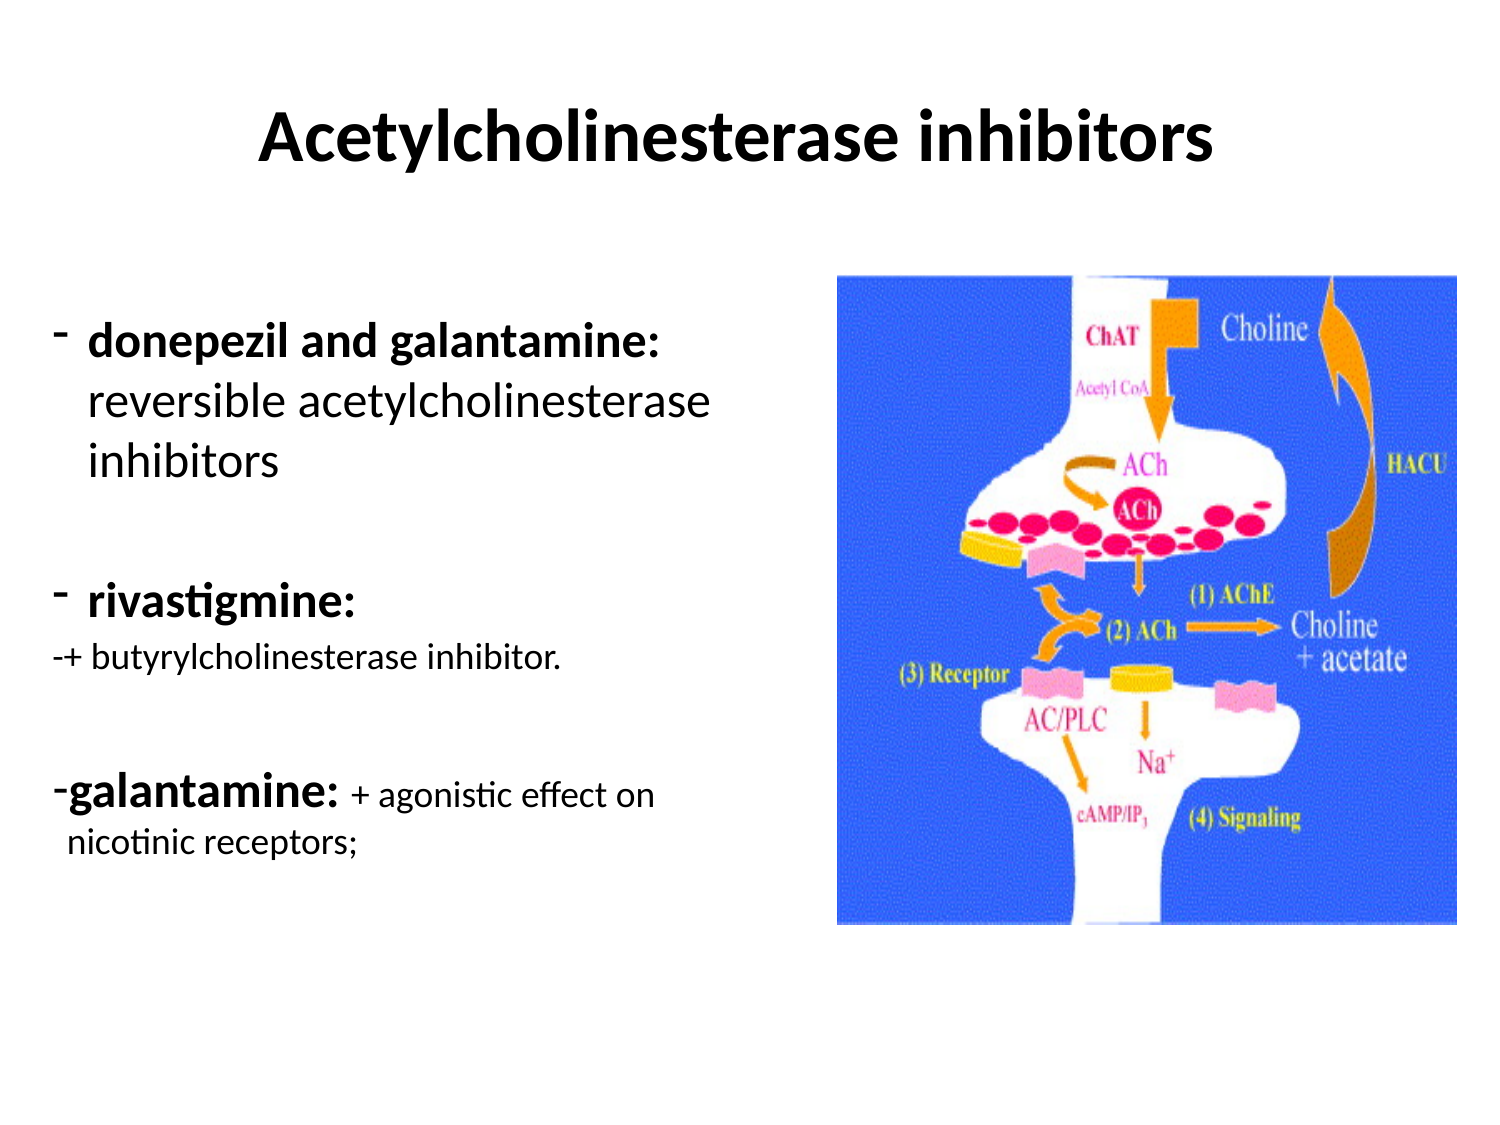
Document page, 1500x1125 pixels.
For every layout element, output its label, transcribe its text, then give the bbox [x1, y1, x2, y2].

text_box donepezil and galantamine: reversible acetylcholinesterase inhibitors rivastigmine: -+ butyrylcholinesterase inhibitor. galantamine: + agonistic effect on nicotinic receptors; [37, 299, 788, 963]
picture [837, 274, 1457, 926]
title Acetylcholinesterase inhibitors [62, 37, 1413, 225]
